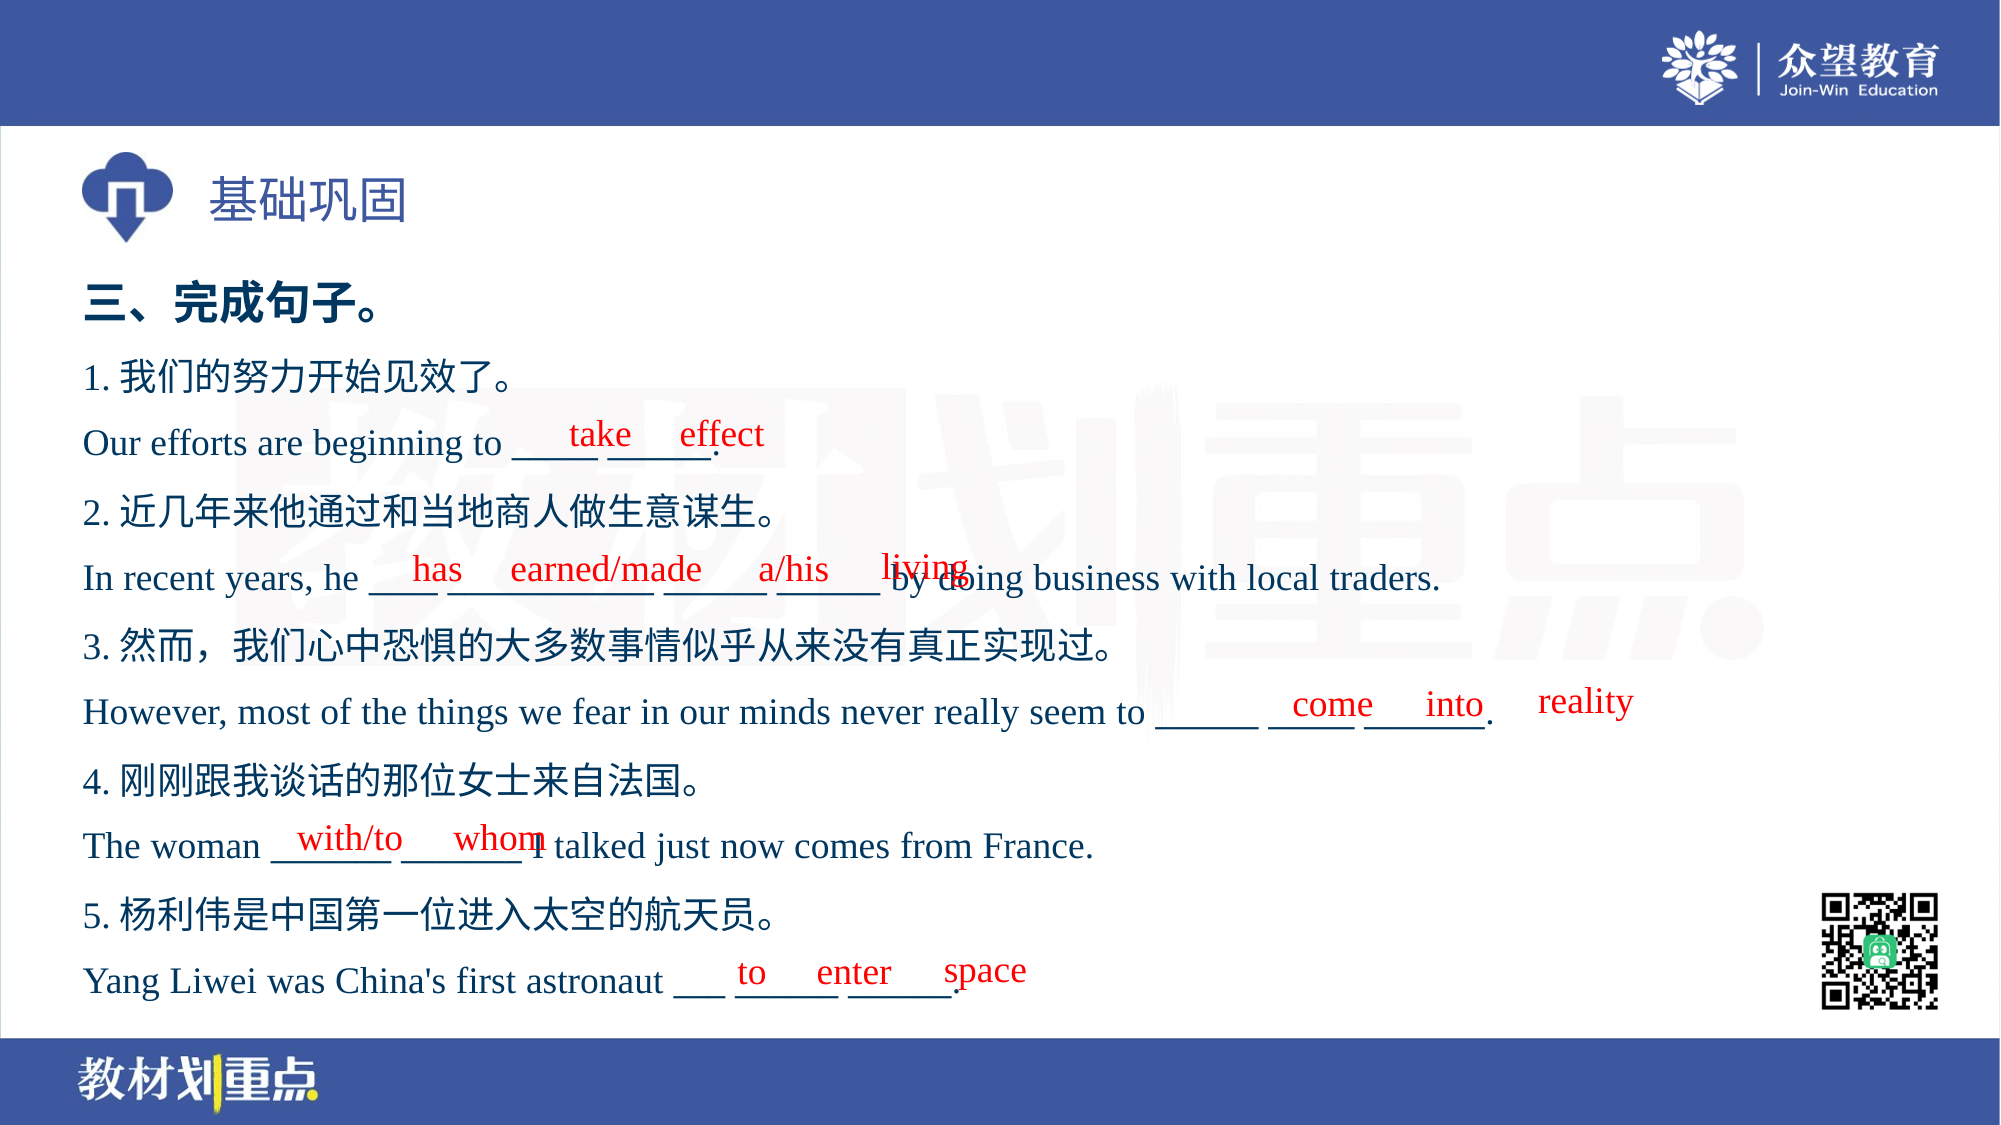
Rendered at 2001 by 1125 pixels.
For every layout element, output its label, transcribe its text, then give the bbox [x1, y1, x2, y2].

text_box a/his [744, 524, 843, 583]
text_box 4.刚刚跟我谈话的那位女士来自法国。 The woman _______ _______ I talked just now comes from France. [82, 733, 1817, 860]
text_box living [867, 522, 983, 581]
text_box enter [803, 927, 906, 986]
text_box with/to [283, 793, 417, 852]
text_box space [930, 925, 1041, 984]
text_box earned/made [496, 524, 716, 583]
text_box 2.近几年来他通过和当地商人做生意谋生。 In recent years, he ____ ____________ ______ ______ by doing business with local traders. [82, 464, 1817, 591]
text_box come [1278, 658, 1388, 717]
text_box 3.然而，我们心中恐惧的大多数事情似乎从来没有真正实现过。 However, most of the things we fear in our minds never really seem to ______ _____ _______. [82, 598, 1817, 725]
text_box whom [439, 793, 561, 852]
text_box 1.我们的努力开始见效了。 Our efforts are beginning to _____ ______. [82, 329, 1817, 456]
text_box into [1412, 658, 1498, 717]
text_box 5.杨利伟是中国第一位进入太空的航天员。 Yang Liwei was China's first astronaut ___ ______ ______. [82, 867, 1817, 994]
text_box 三、完成句子。 [82, 247, 1817, 329]
text_box effect [666, 389, 779, 448]
picture [0, 0, 2000, 1125]
text_box has [398, 524, 477, 583]
text_box take [555, 389, 646, 448]
text_box to [723, 927, 781, 986]
text_box reality [1524, 656, 1648, 715]
